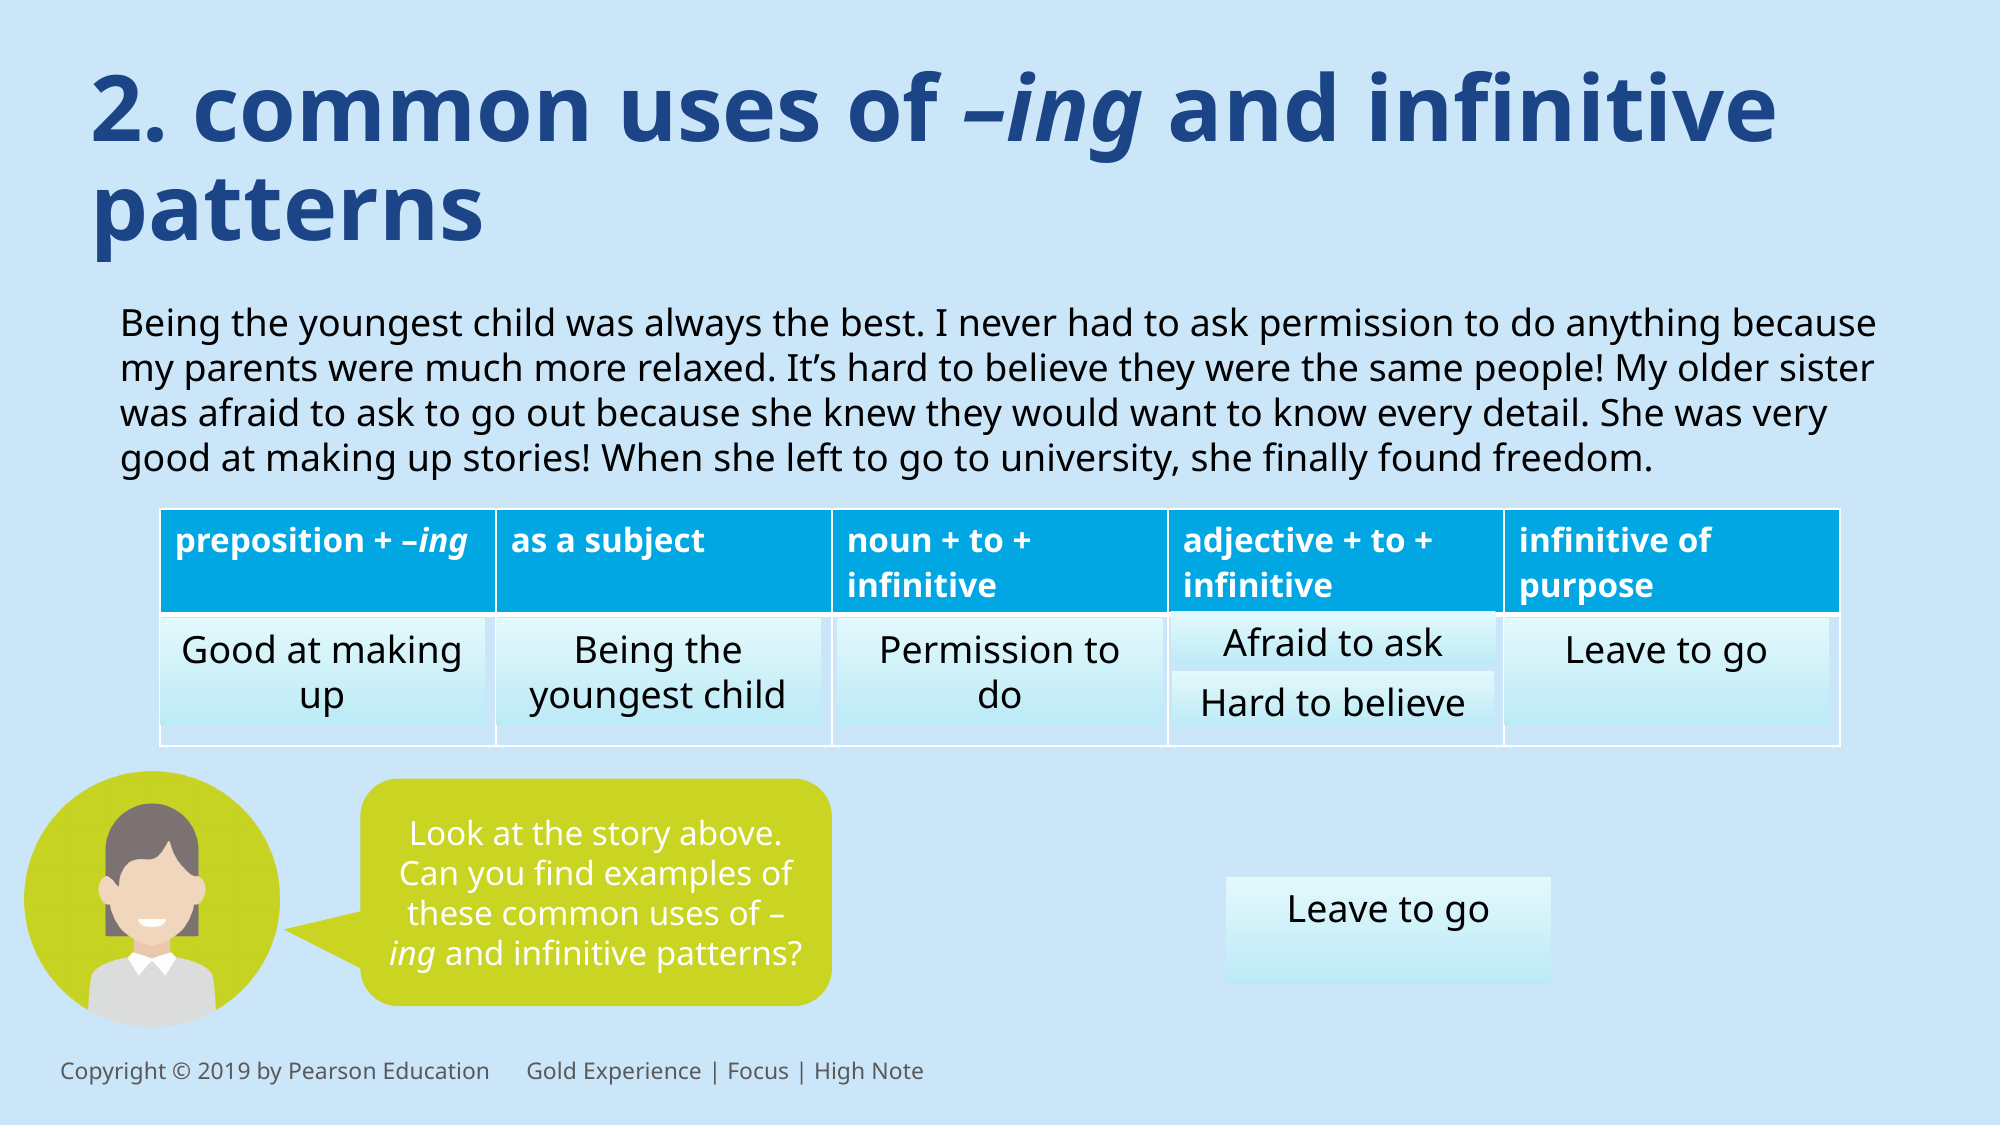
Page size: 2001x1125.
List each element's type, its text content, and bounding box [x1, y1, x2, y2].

table_cell [1169, 617, 1503, 745]
table_cell [161, 617, 495, 745]
table_cell [1505, 617, 1839, 745]
text_box Good at making up [159, 618, 485, 725]
text_box Hard to believe [1172, 671, 1495, 725]
text_box Leave to go [1226, 877, 1551, 984]
table_header preposition + –ing [161, 510, 495, 612]
table_header adjective + to + infinitive [1169, 510, 1503, 612]
text_box Being the youngest child was always the best. I never had to ask permission to do anything because my parents were much more relaxed. It’s hard to believe they were the same people! My older sister was afraid to ask to go out because she knew they would want to know every detail. She was very good at making up stories! When she left to go to university, she finally found freedom. [104, 291, 1896, 489]
table_header noun + to + infinitive [833, 510, 1167, 612]
title 2. common uses of –ing and infinitive patterns [75, 55, 1883, 271]
table_header infinitive of purpose [1505, 510, 1839, 612]
table_header as a subject [497, 510, 831, 612]
text_box Leave to go [1504, 618, 1829, 725]
text_box Look at the story above. Can you find examples of these common uses of –ing and infinitive patterns? [285, 778, 832, 1007]
text_box Permission to do [837, 618, 1163, 725]
text_box Afraid to ask [1170, 611, 1496, 666]
table_cell [497, 617, 831, 745]
picture [24, 771, 280, 1027]
text_box Being the youngest child [495, 618, 821, 725]
table_cell [833, 617, 1167, 745]
footer Copyright © 2019 by Pearson Education Gold Experience | Focus | High Note [45, 1040, 1084, 1101]
